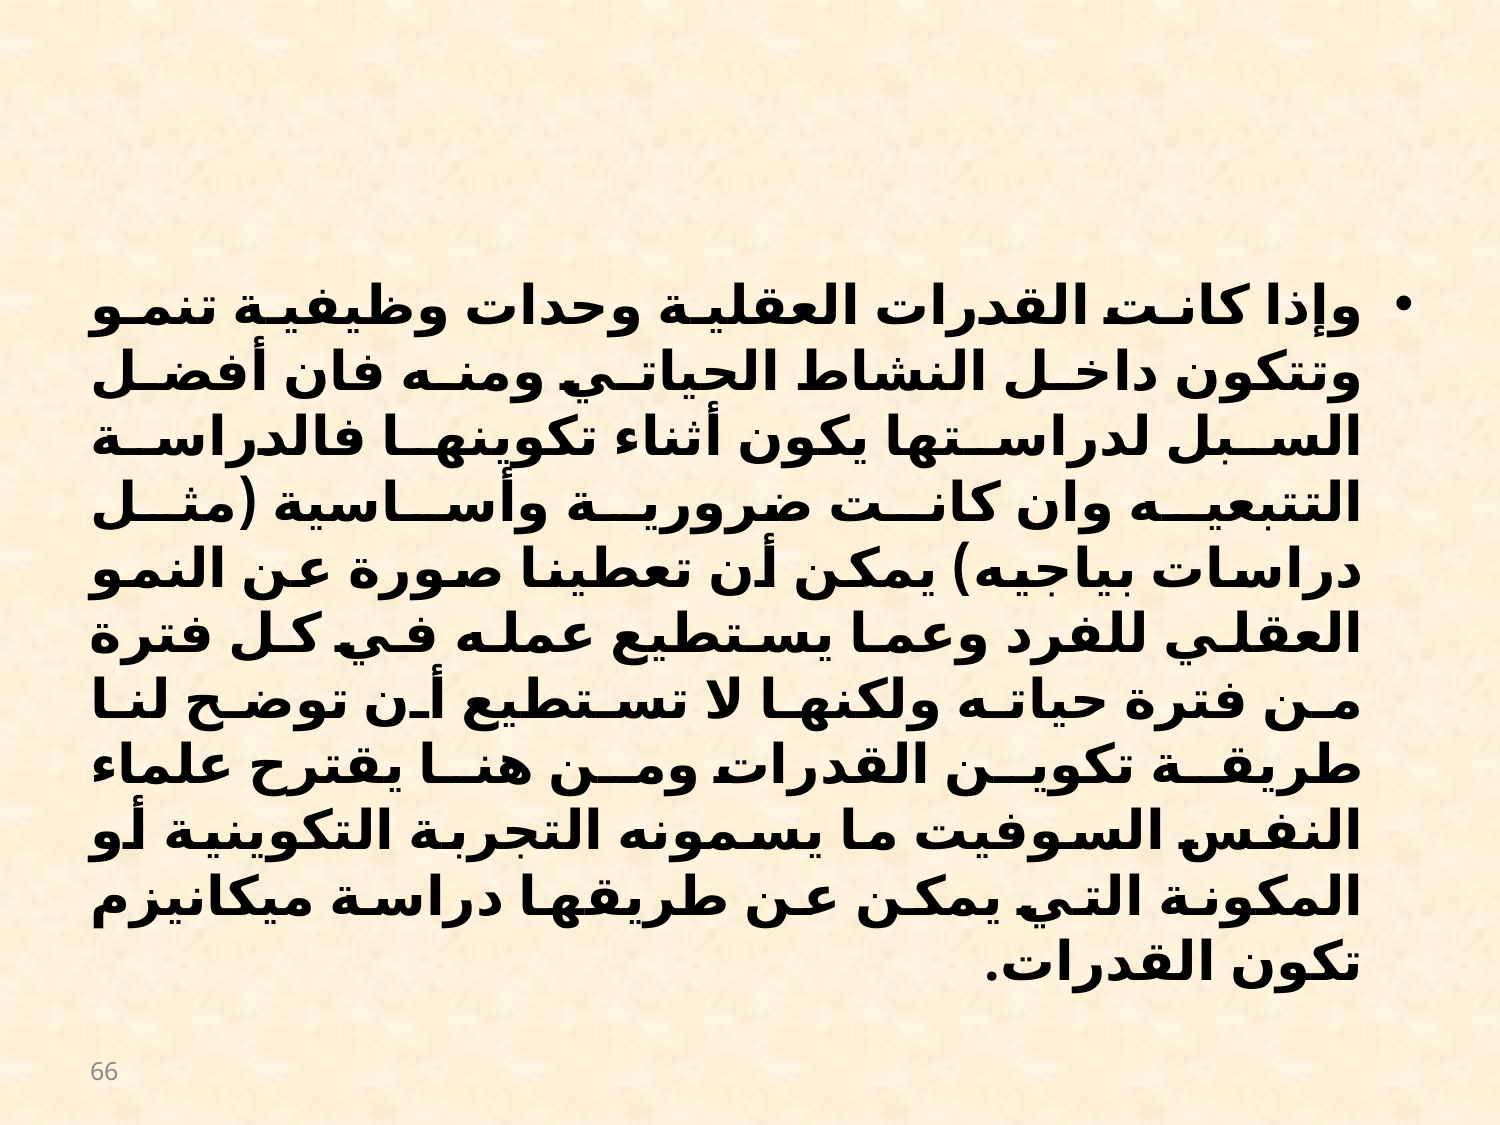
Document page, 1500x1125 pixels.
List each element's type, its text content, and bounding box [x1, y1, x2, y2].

list وإذا كانت القدرات العقلية وحدات وظيفية تنمو وتتكون داخل النشاط الحياتي ومنه فان أفضل السبل لدراستها يكون أثناء تكوينها فالدراسة التتبعيه وان كانت ضرورية وأساسية (مثل دراسات بياجيه) يمكن أن تعطينا صورة عن النمو العقلي للفرد وعما يستطيع عمله في كل فترة من فترة حياته ولكنها لا تستطيع أن توضح لنا طريقة تكوين القدرات ومن هنا يقترح علماء النفس السوفيت ما يسمونه التجربة التكوينية أو المكونة التي يمكن عن طريقها دراسة ميكانيزم تكون القدرات. [75, 262, 1425, 1005]
slide_number 66 [75, 1042, 425, 1103]
picture [0, 0, 1500, 1125]
